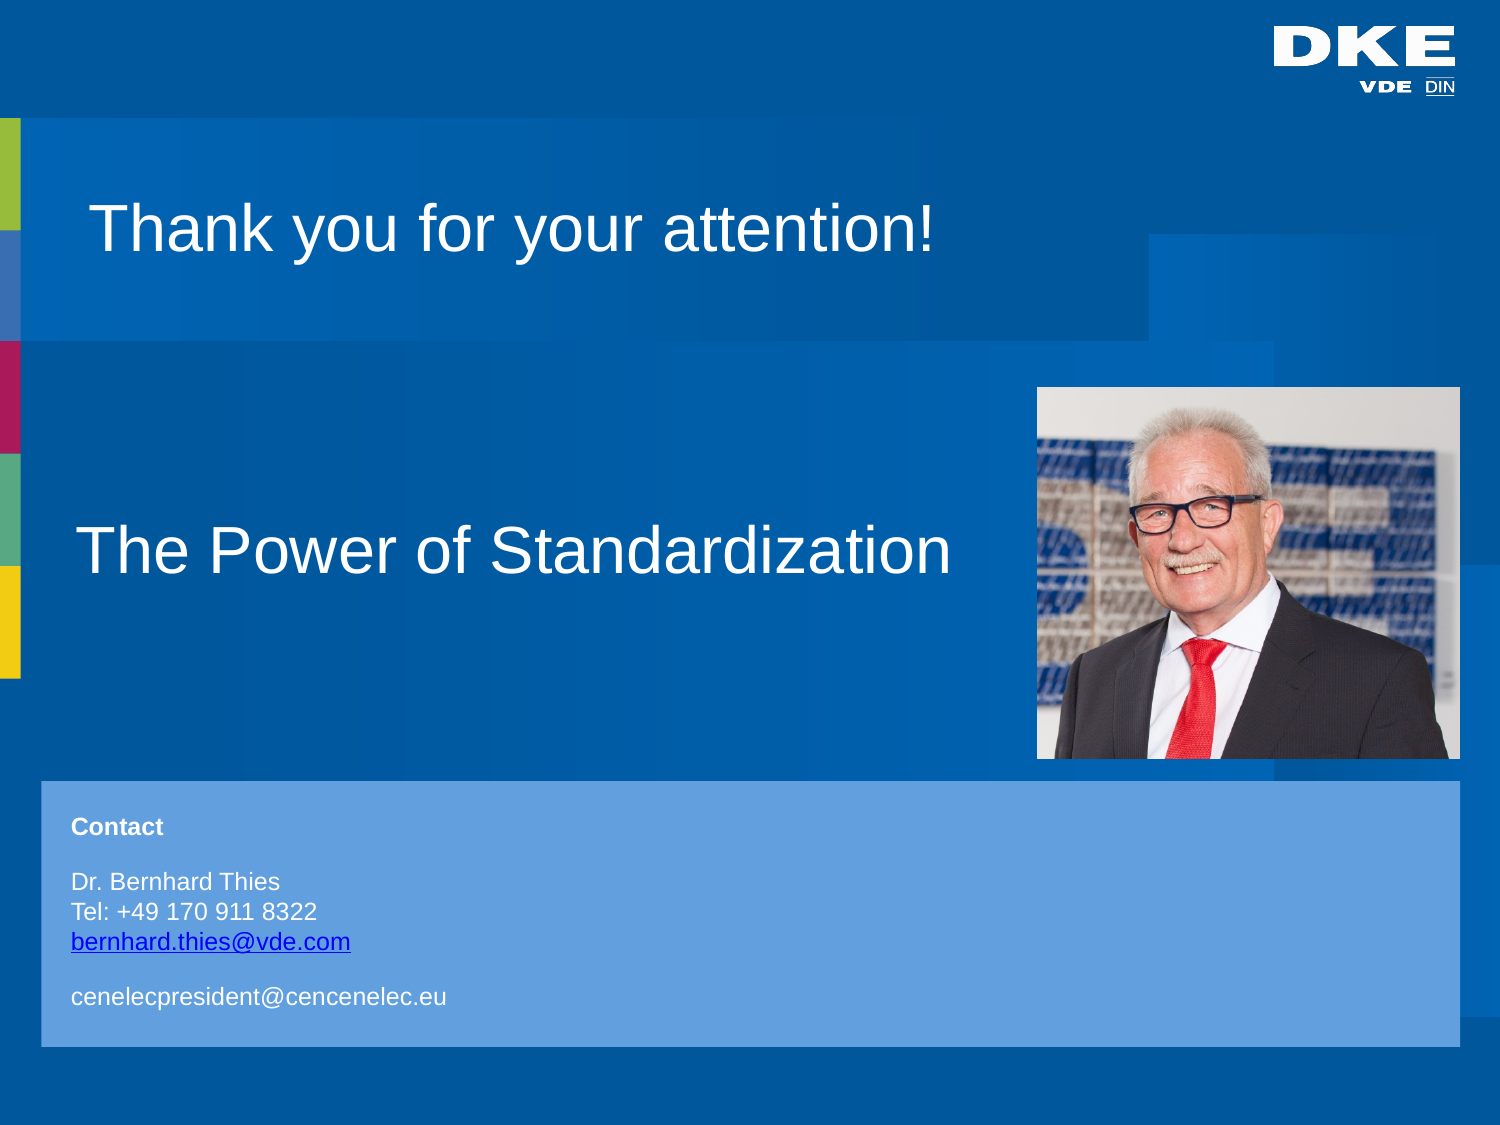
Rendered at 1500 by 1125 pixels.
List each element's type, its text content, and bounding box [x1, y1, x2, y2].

picture [1274, 26, 1455, 96]
picture [1036, 386, 1460, 759]
title Thank you for your attention! [87, 183, 975, 292]
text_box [41, 780, 1461, 1048]
subtitle The Power of Standardization [64, 506, 975, 640]
